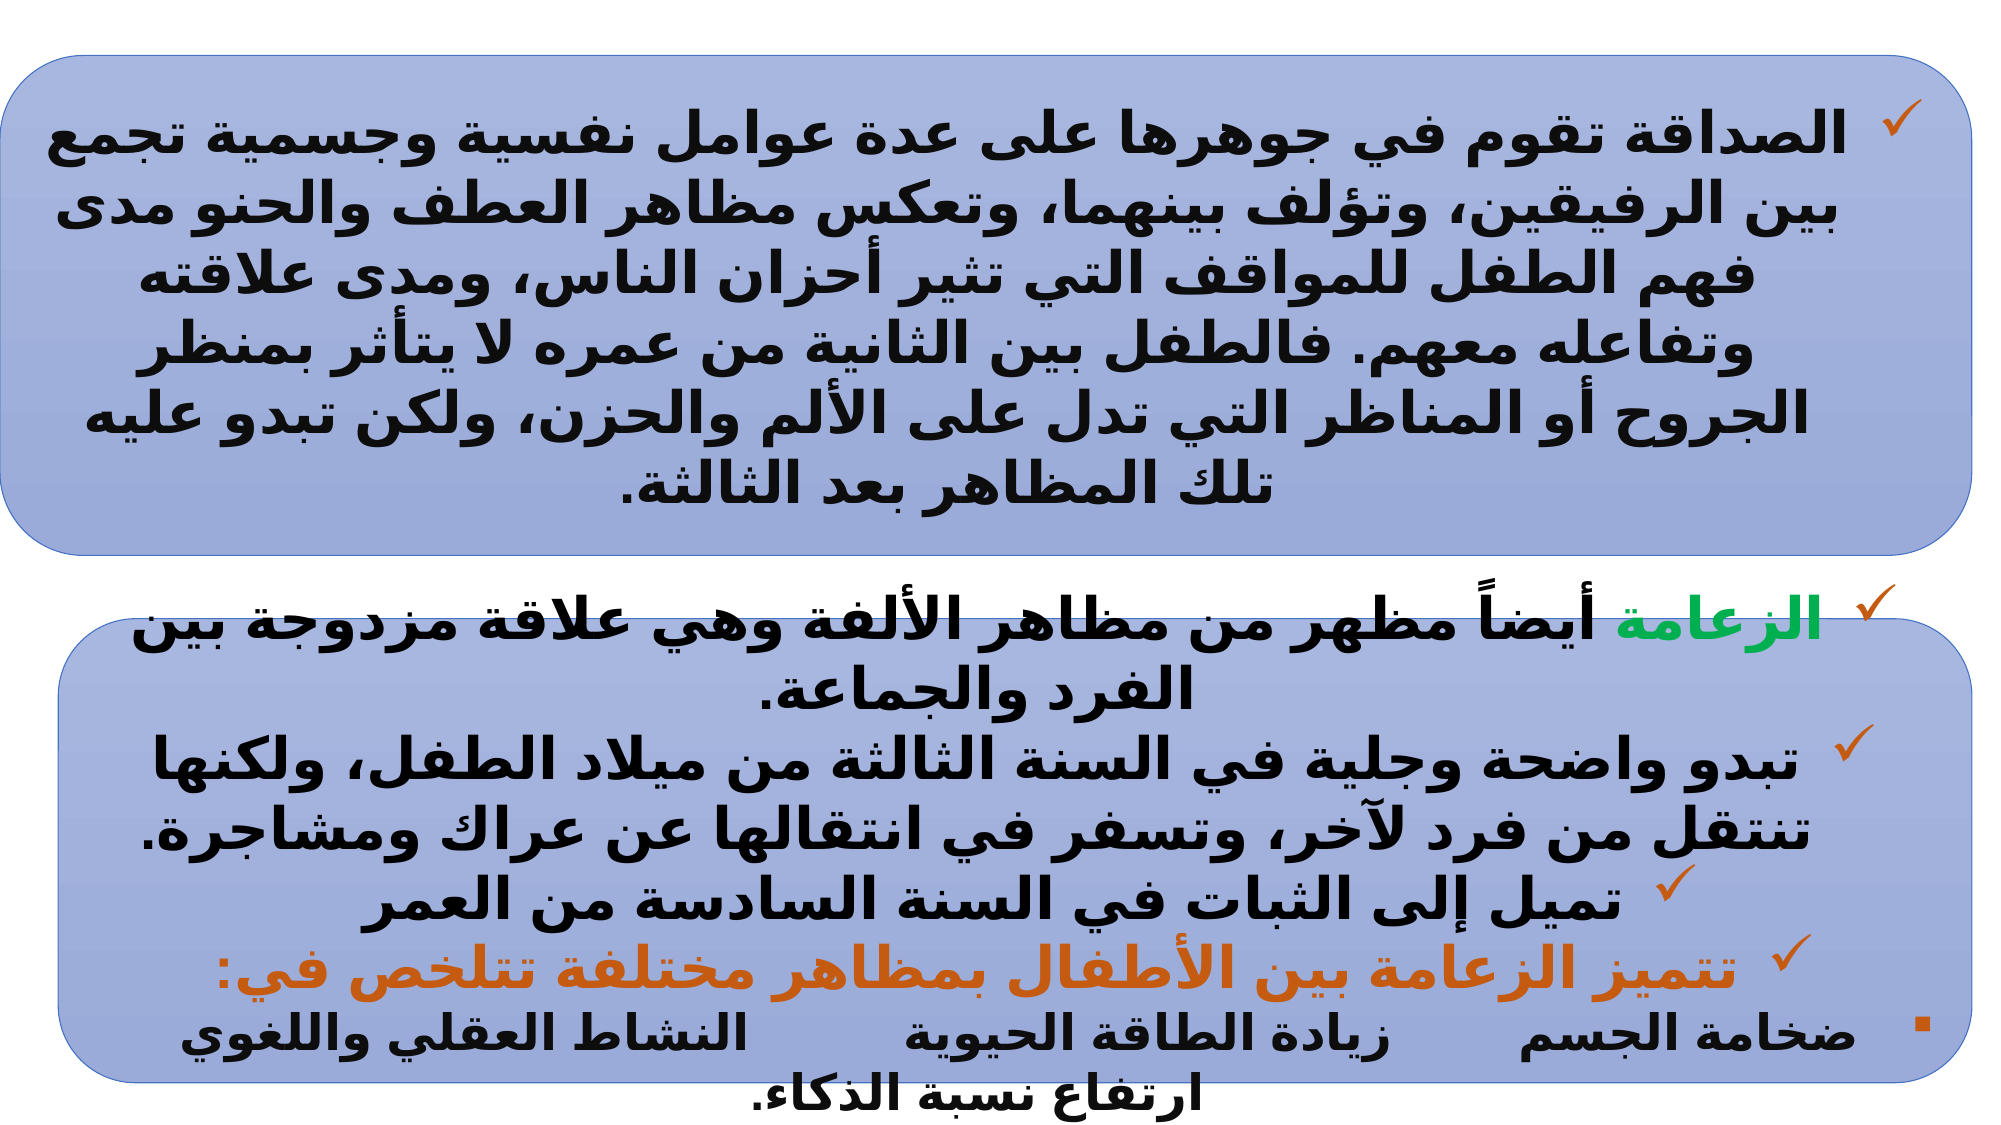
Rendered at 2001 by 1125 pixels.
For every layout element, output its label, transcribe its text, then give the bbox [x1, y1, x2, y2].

text_box الزعامة أيضاً مظهر من مظاهر الألفة وهي علاقة مزدوجة بين الفرد والجماعة. تبدو واضحة وجلية في السنة الثالثة من ميلاد الطفل، ولكنها تنتقل من فرد لآخر، وتسفر في انتقالها عن عراك ومشاجرة. تميل إلى الثبات في السنة السادسة من العمر تتميز الزعامة بين الأطفال بمظاهر مختلفة تتلخص في: ضخامة الجسم زيادة الطاقة الحيوية النشاط العقلي واللغوي ارتفاع نسبة الذكاء. [57, 618, 1973, 1084]
text_box الصداقة تقوم في جوهرها على عدة عوامل نفسية وجسمية تجمع بين الرفيقين، وتؤلف بينهما، وتعكس مظاهر العطف والحنو مدى فهم الطفل للمواقف التي تثير أحزان الناس، ومدى علاقته وتفاعله معهم. فالطفل بين الثانية من عمره لا يتأثر بمنظر الجروح أو المناظر التي تدل على الألم والحزن، ولكن تبدو عليه تلك المظاهر بعد الثالثة. [0, 54, 1973, 556]
